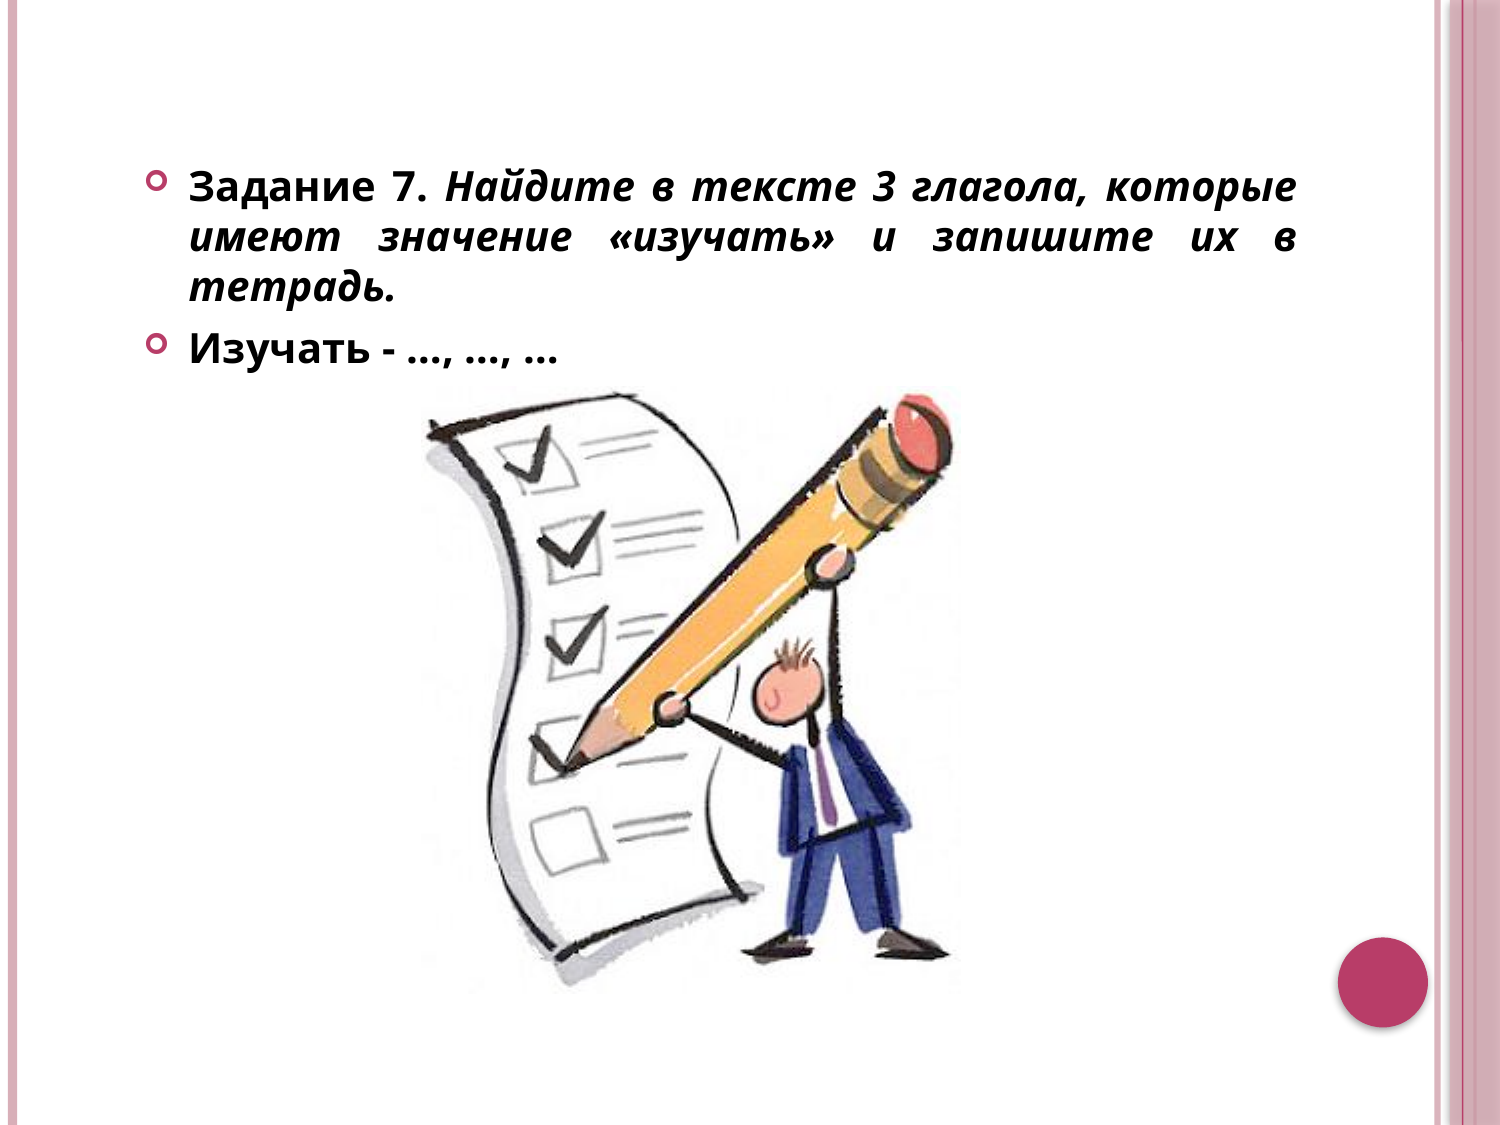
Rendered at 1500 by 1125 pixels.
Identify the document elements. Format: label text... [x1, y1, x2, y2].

list Задание 7. Найдите в тексте 3 глагола, которые имеют значение «изучать» и запишите их в тетрадь. Изучать - …, …, … [128, 152, 1313, 786]
picture [421, 386, 962, 995]
